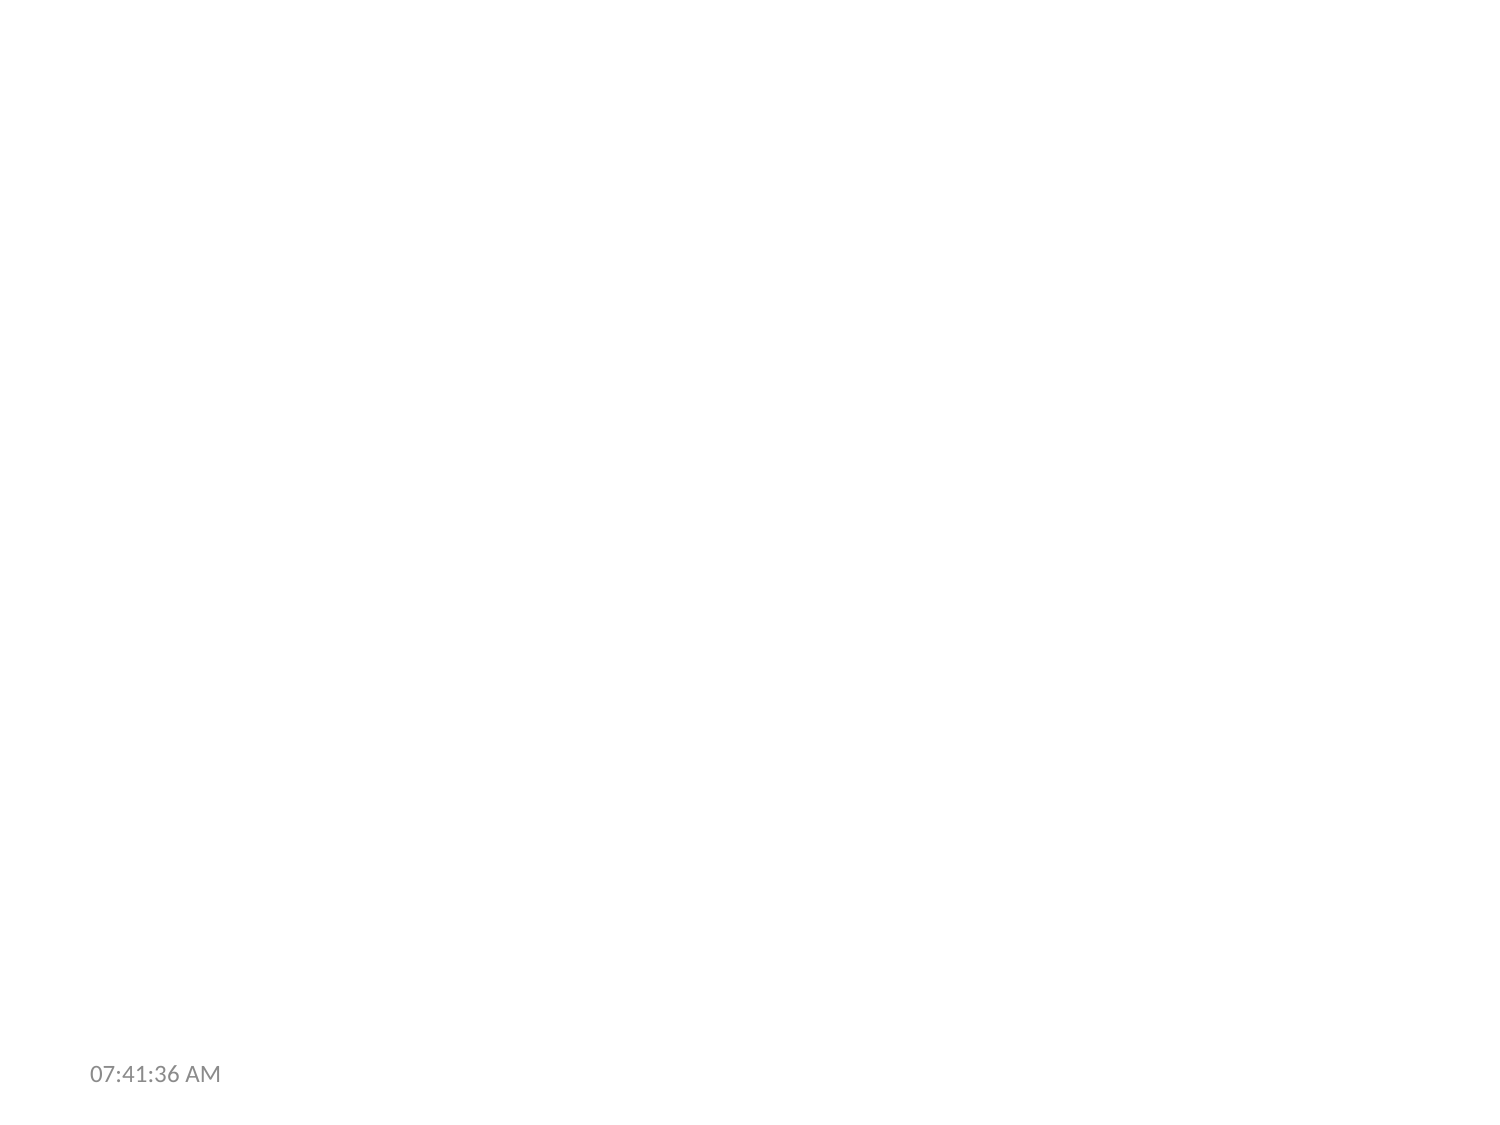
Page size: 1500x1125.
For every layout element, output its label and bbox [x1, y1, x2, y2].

slide_number [75, 1042, 425, 1103]
